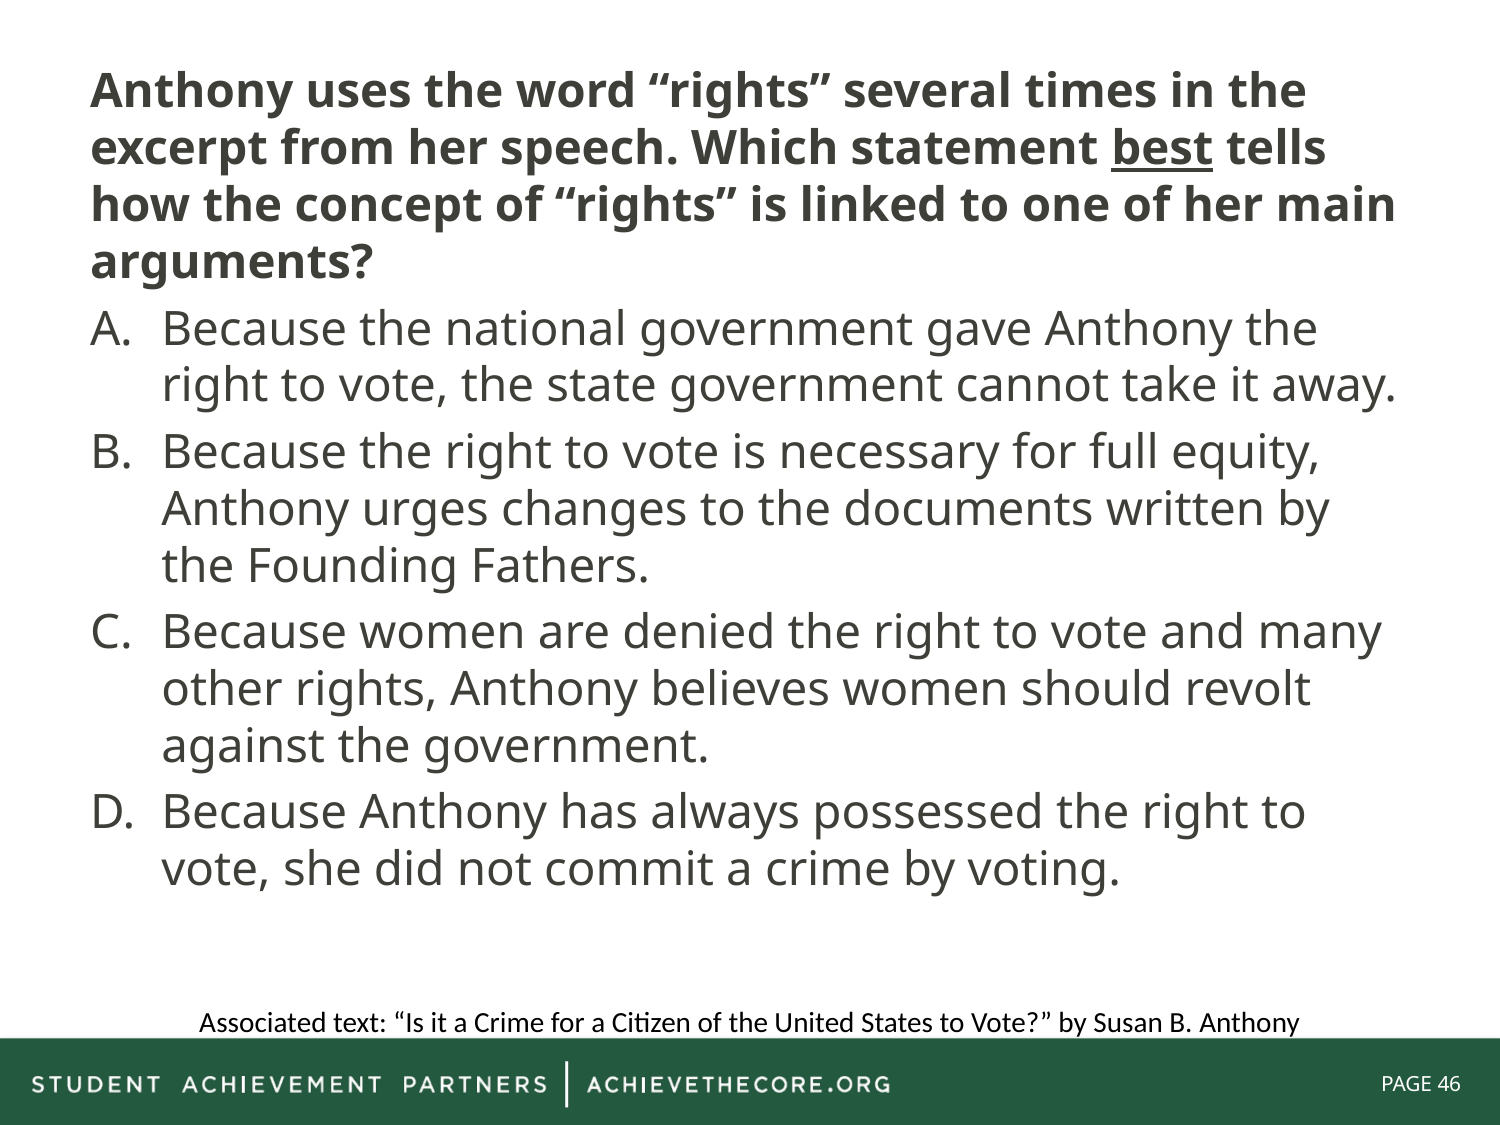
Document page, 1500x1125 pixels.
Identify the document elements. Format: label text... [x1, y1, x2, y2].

list Anthony uses the word “rights” several times in the excerpt from her speech. Which statement best tells how the concept of “rights” is linked to one of her main arguments? Because the national government gave Anthony the right to vote, the state government cannot take it away. Because the right to vote is necessary for full equity, Anthony urges changes to the documents written by the Founding Fathers. Because women are denied the right to vote and many other rights, Anthony believes women should revolt against the government. Because Anthony has always possessed the right to vote, she did not commit a crime by voting. [75, 52, 1425, 957]
text_box Associated text: “Is it a Crime for a Citizen of the United States to Vote?” by Susan B. Anthony [74, 995, 1425, 1046]
